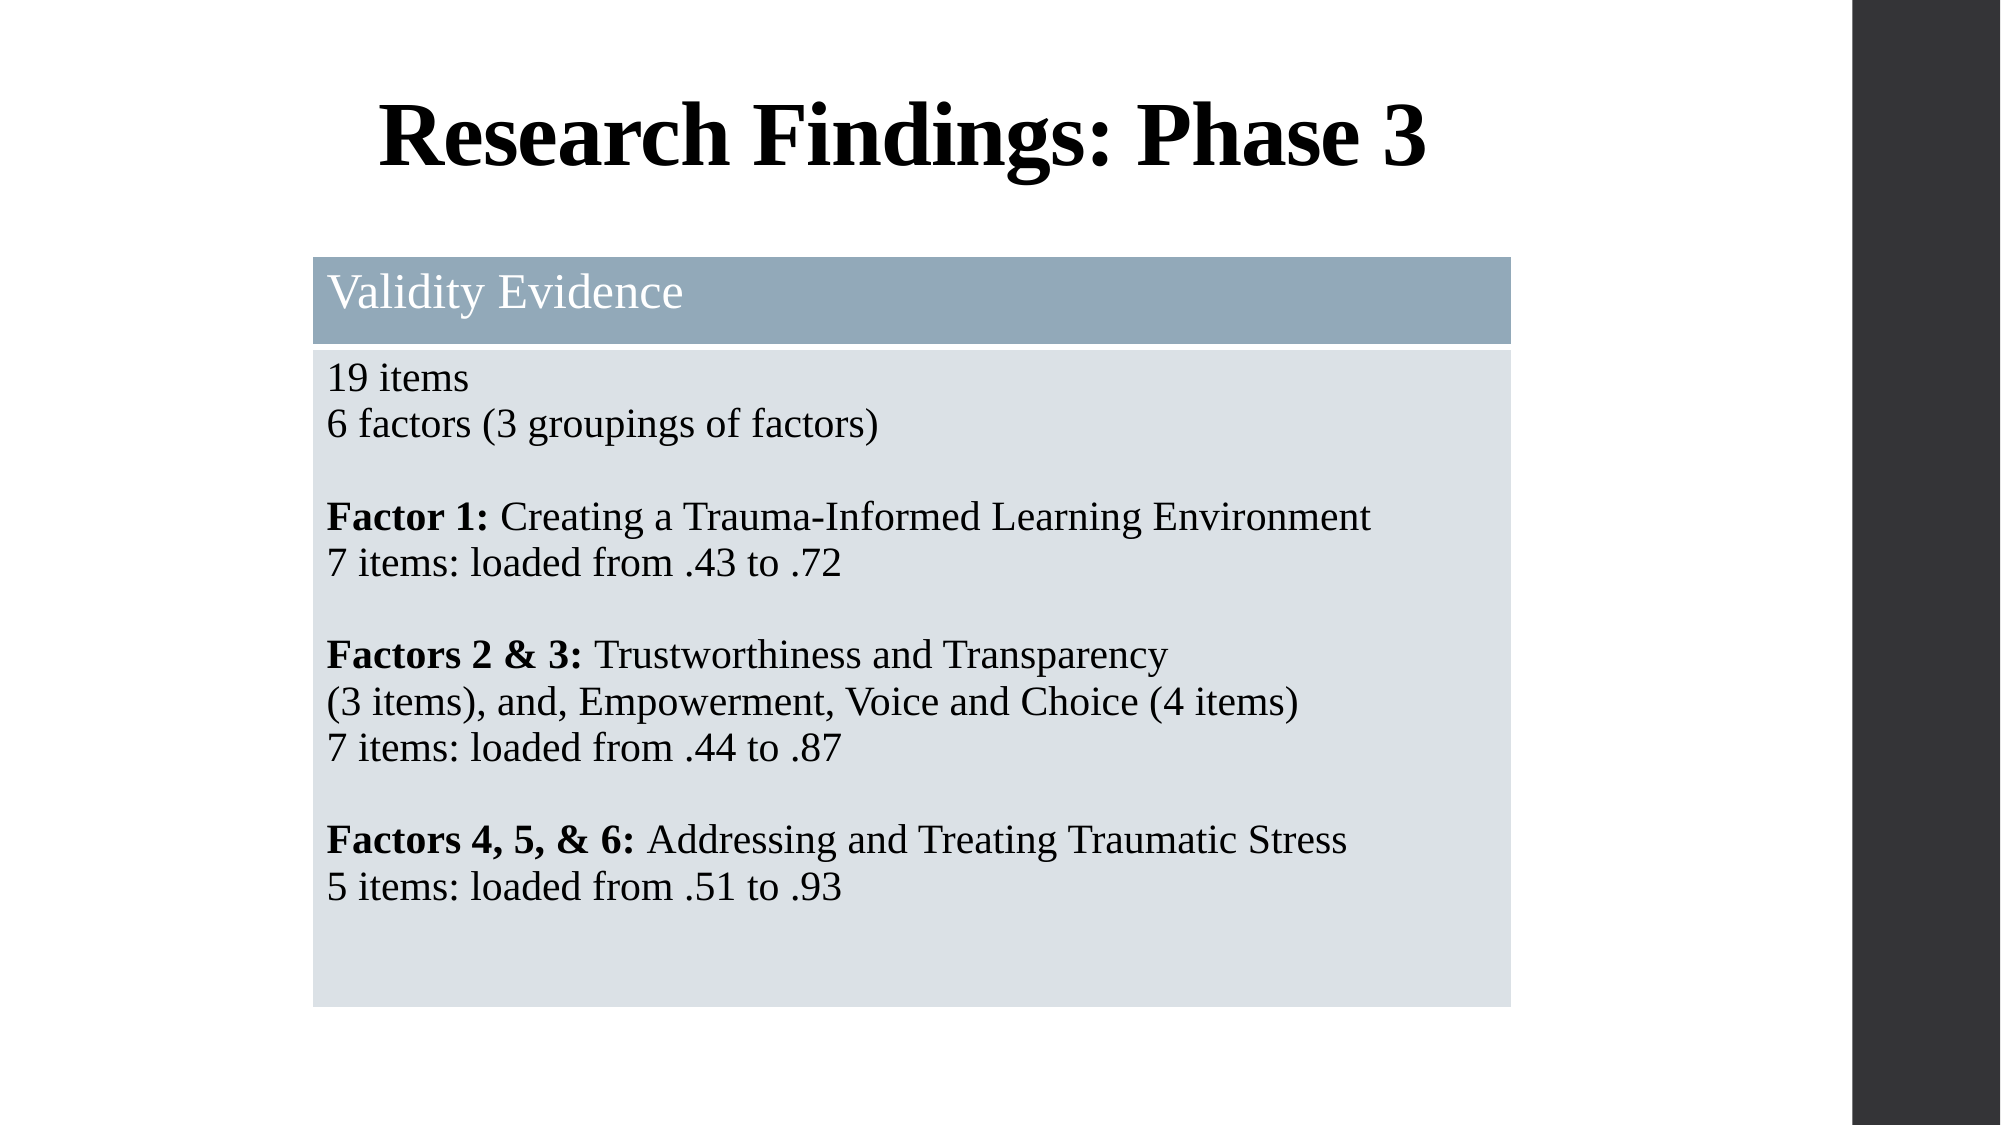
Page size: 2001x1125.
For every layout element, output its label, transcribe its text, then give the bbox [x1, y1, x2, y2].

title Research Findings: Phase 3 [311, 0, 1496, 193]
table_header Validity Evidence [313, 257, 1511, 344]
table_cell 19 items 6 factors (3 groupings of factors) Factor 1: Creating a Trauma-Informed Learning Environment 7 items: loaded from .43 to .72 Factors 2 & 3: Trustworthiness and Transparency (3 items), and, Empowerment, Voice and Choice (4 items) 7 items: loaded from .44 to .87 Factors 4, 5, & 6: Addressing and Treating Traumatic Stress 5 items: loaded from .51 to .93 [313, 350, 1511, 1007]
